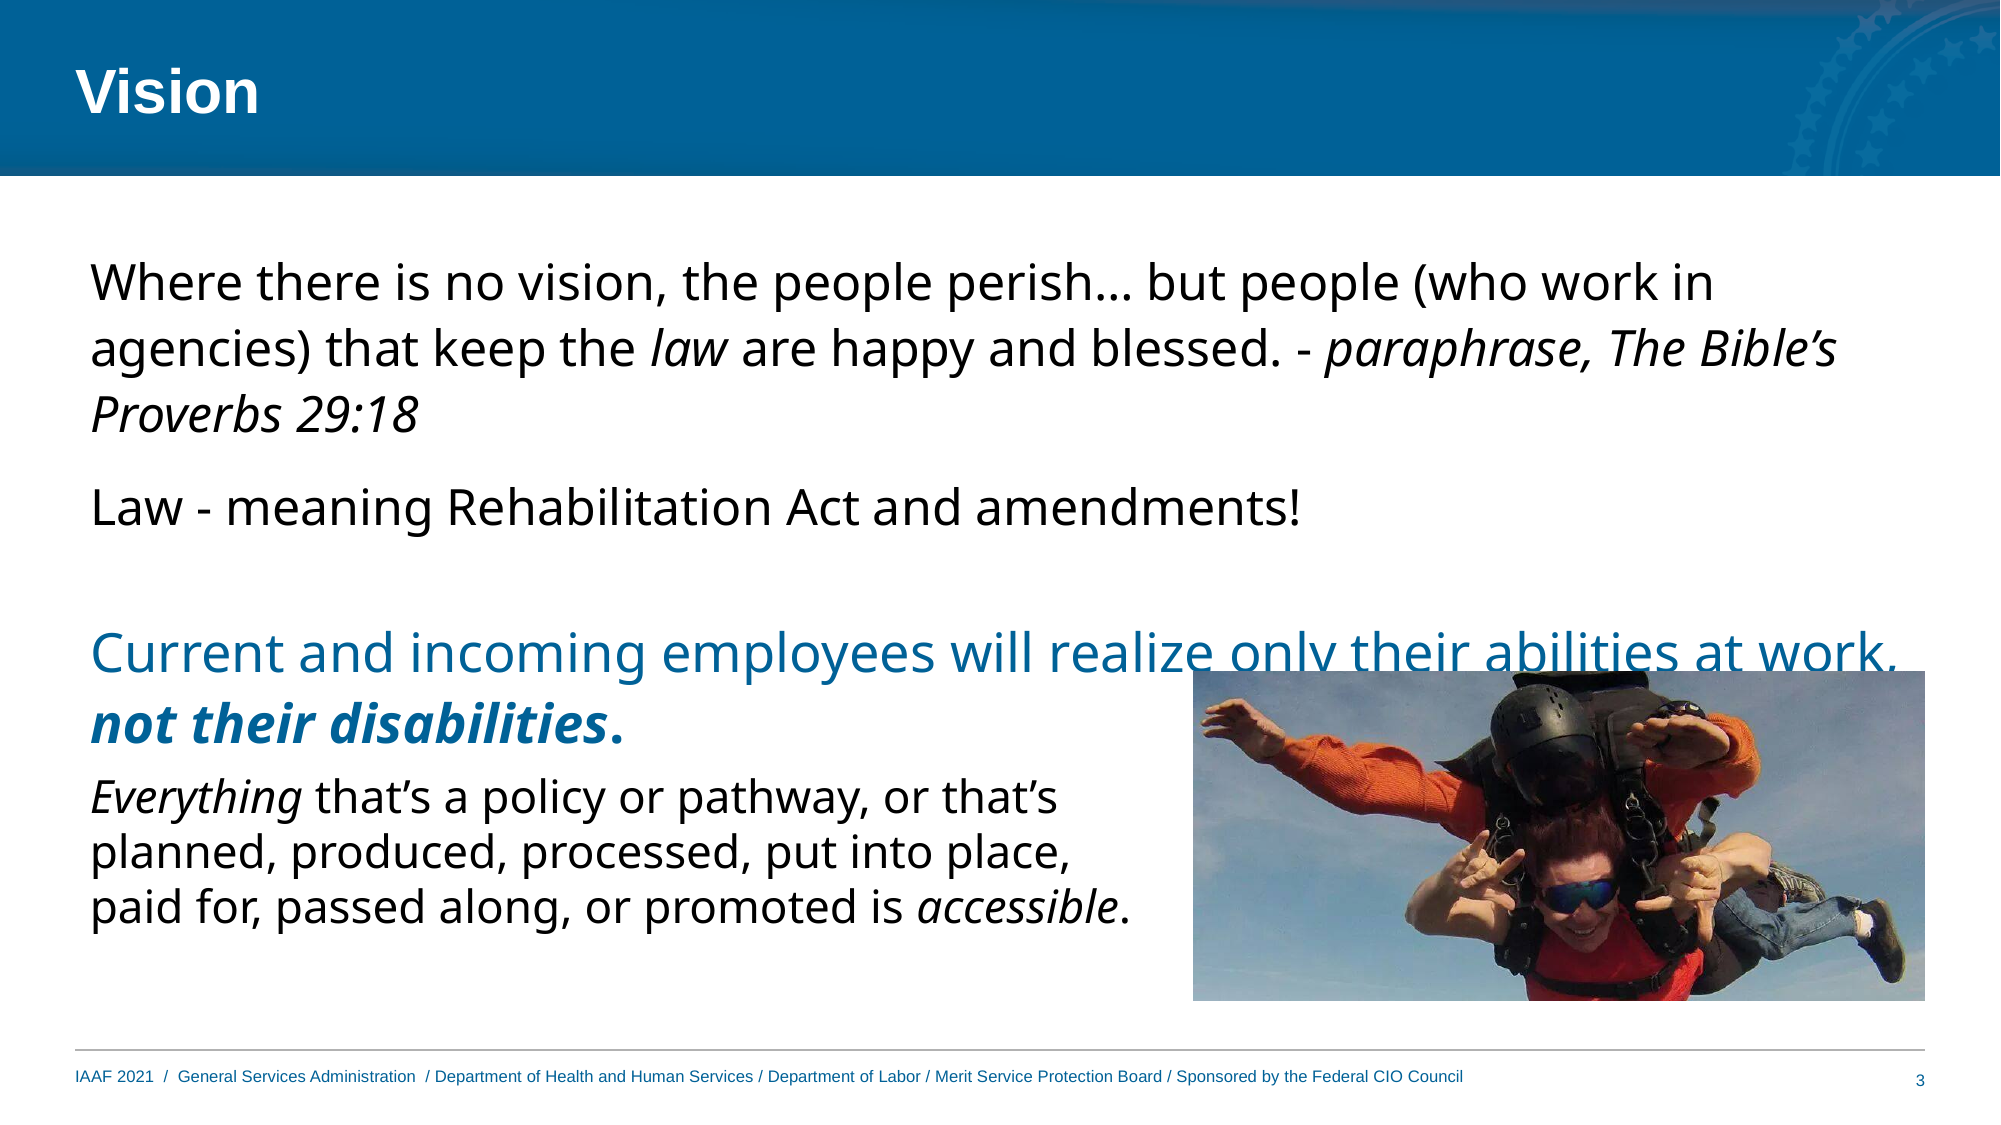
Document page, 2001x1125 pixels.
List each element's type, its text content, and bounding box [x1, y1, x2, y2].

list Where there is no vision, the people perish… but people (who work in agencies) that keep the law are happy and blessed. - paraphrase, The Bible’s Proverbs 29:18 Law - meaning Rehabilitation Act and amendments! Current and incoming employees will realize only their abilities at work, not their disabilities. [75, 236, 1966, 503]
title Vision [75, 52, 1800, 128]
text_box Everything that’s a policy or pathway, or that’s planned, produced, processed, put into place, paid for, passed along, or promoted is accessible. [74, 760, 1177, 941]
slide_number 3 [1880, 1065, 1925, 1095]
picture [1193, 671, 1926, 1001]
picture [0, 0, 2000, 176]
picture [0, 168, 666, 176]
